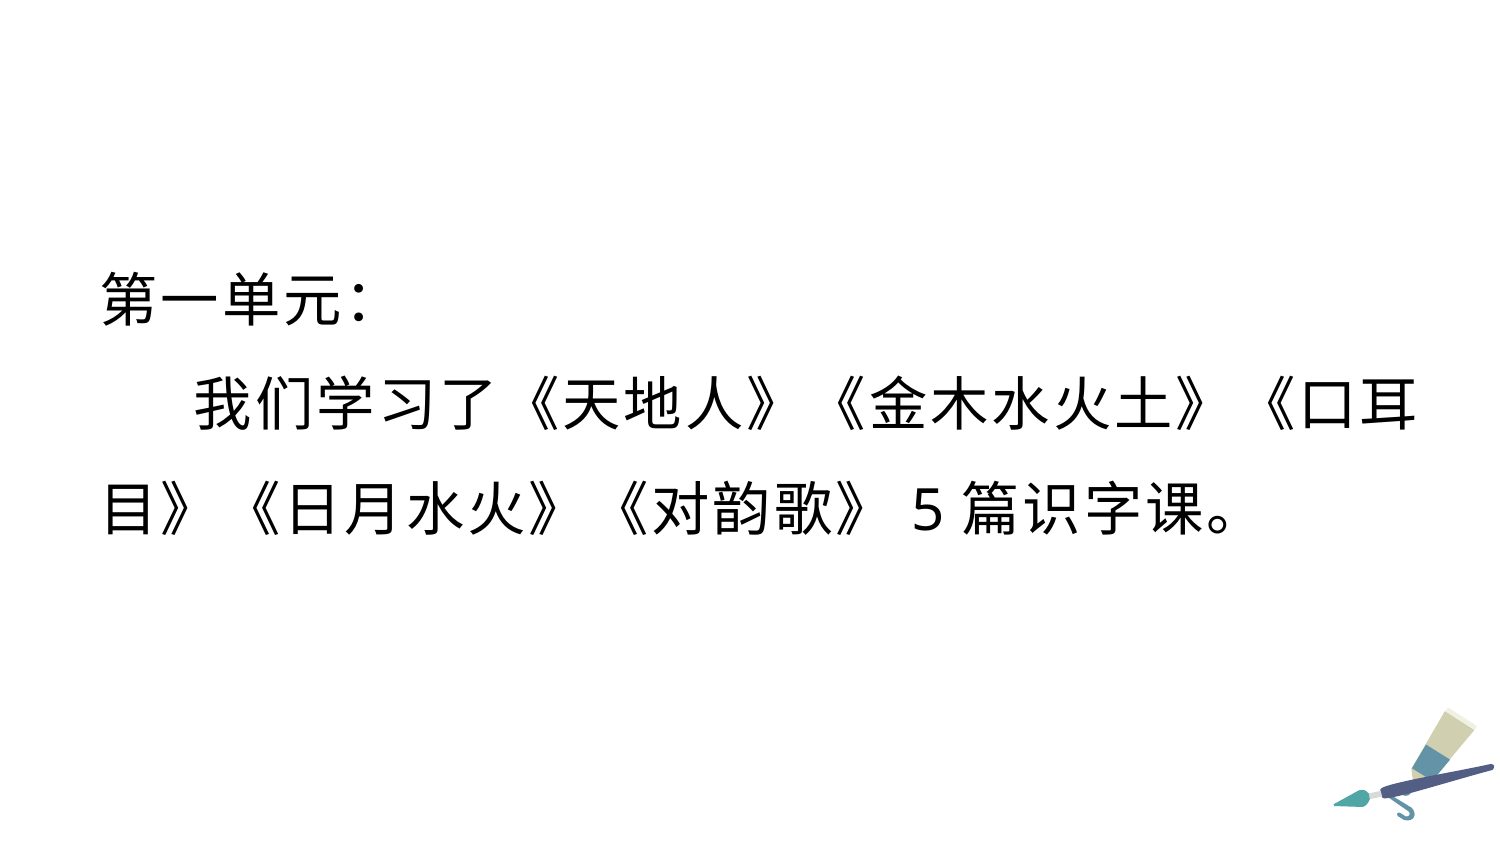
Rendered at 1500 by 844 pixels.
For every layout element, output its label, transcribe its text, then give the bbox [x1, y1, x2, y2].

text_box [1358, 708, 1481, 844]
text_box 第一单元： 我们学习了《天地人》《金木水火土》《口耳目》《日月水火》《对韵歌》5篇识字课。 [88, 222, 1451, 549]
